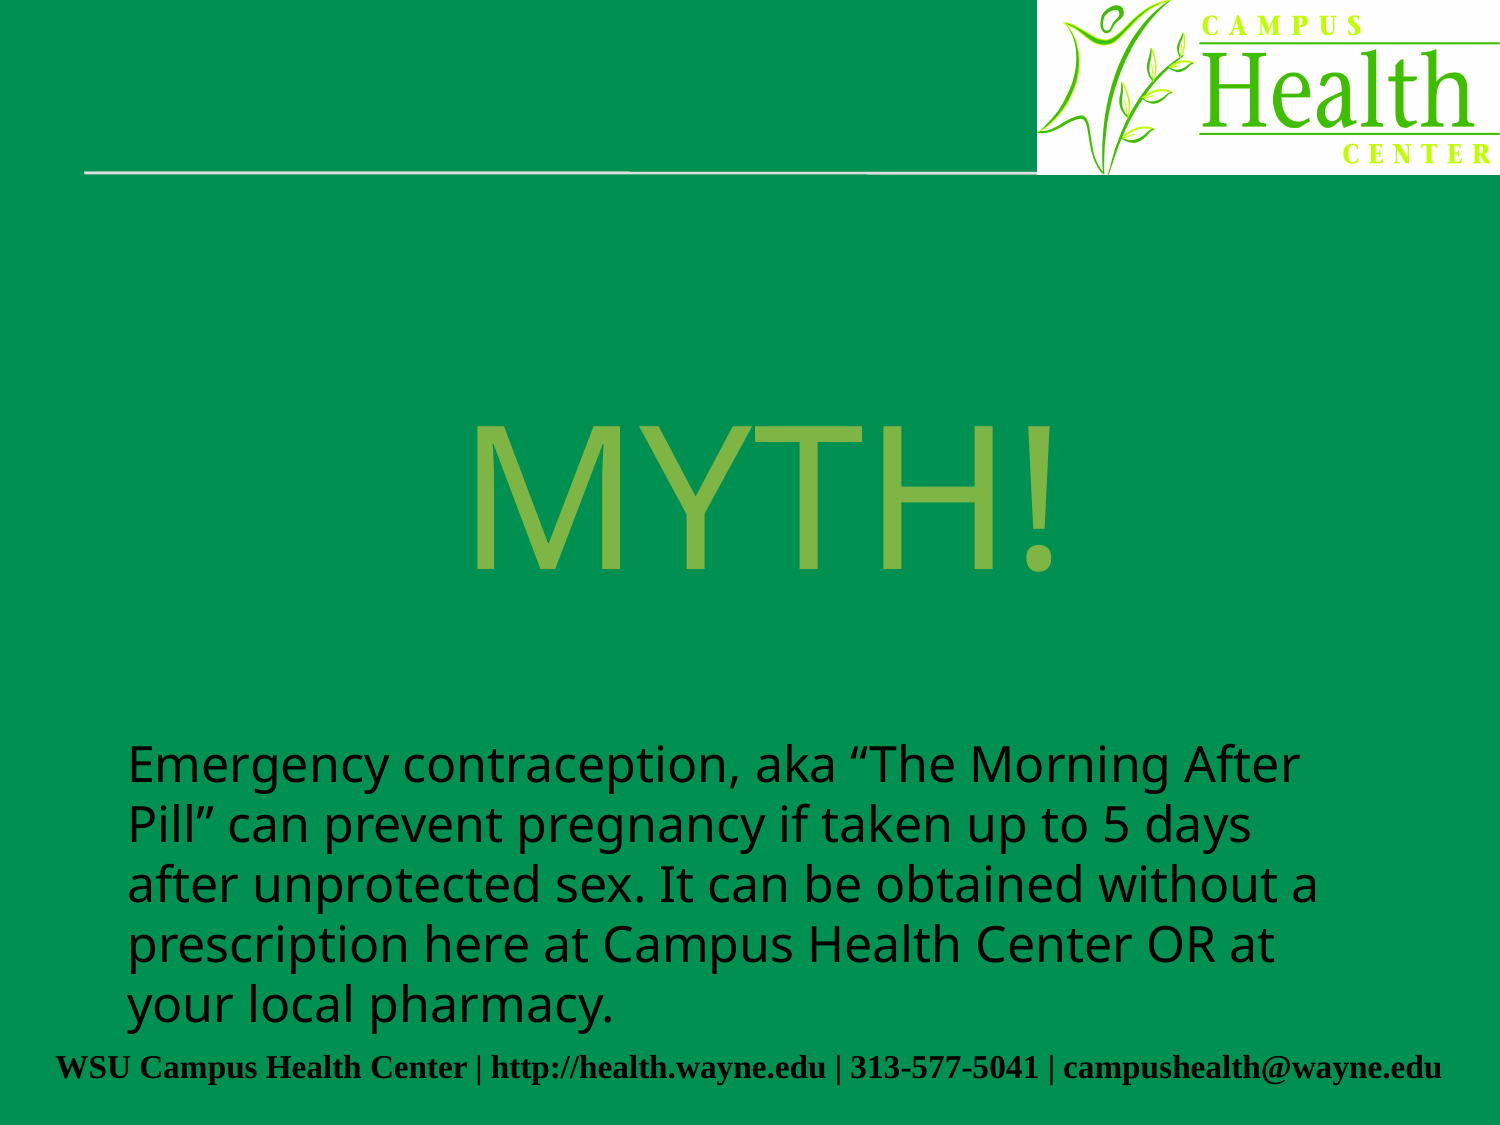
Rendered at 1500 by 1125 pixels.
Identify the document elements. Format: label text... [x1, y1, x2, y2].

text_box Emergency contraception, aka “The Morning After Pill” can prevent pregnancy if taken up to 5 days after unprotected sex. It can be obtained without a prescription here at Campus Health Center OR at your local pharmacy. [112, 724, 1375, 1040]
list MYTH! [50, 362, 1475, 658]
footer WSU Campus Health Center | http://health.wayne.edu | 313-577-5041 | campushealth@wayne.edu [0, 1037, 1500, 1125]
picture [1037, 0, 1500, 176]
